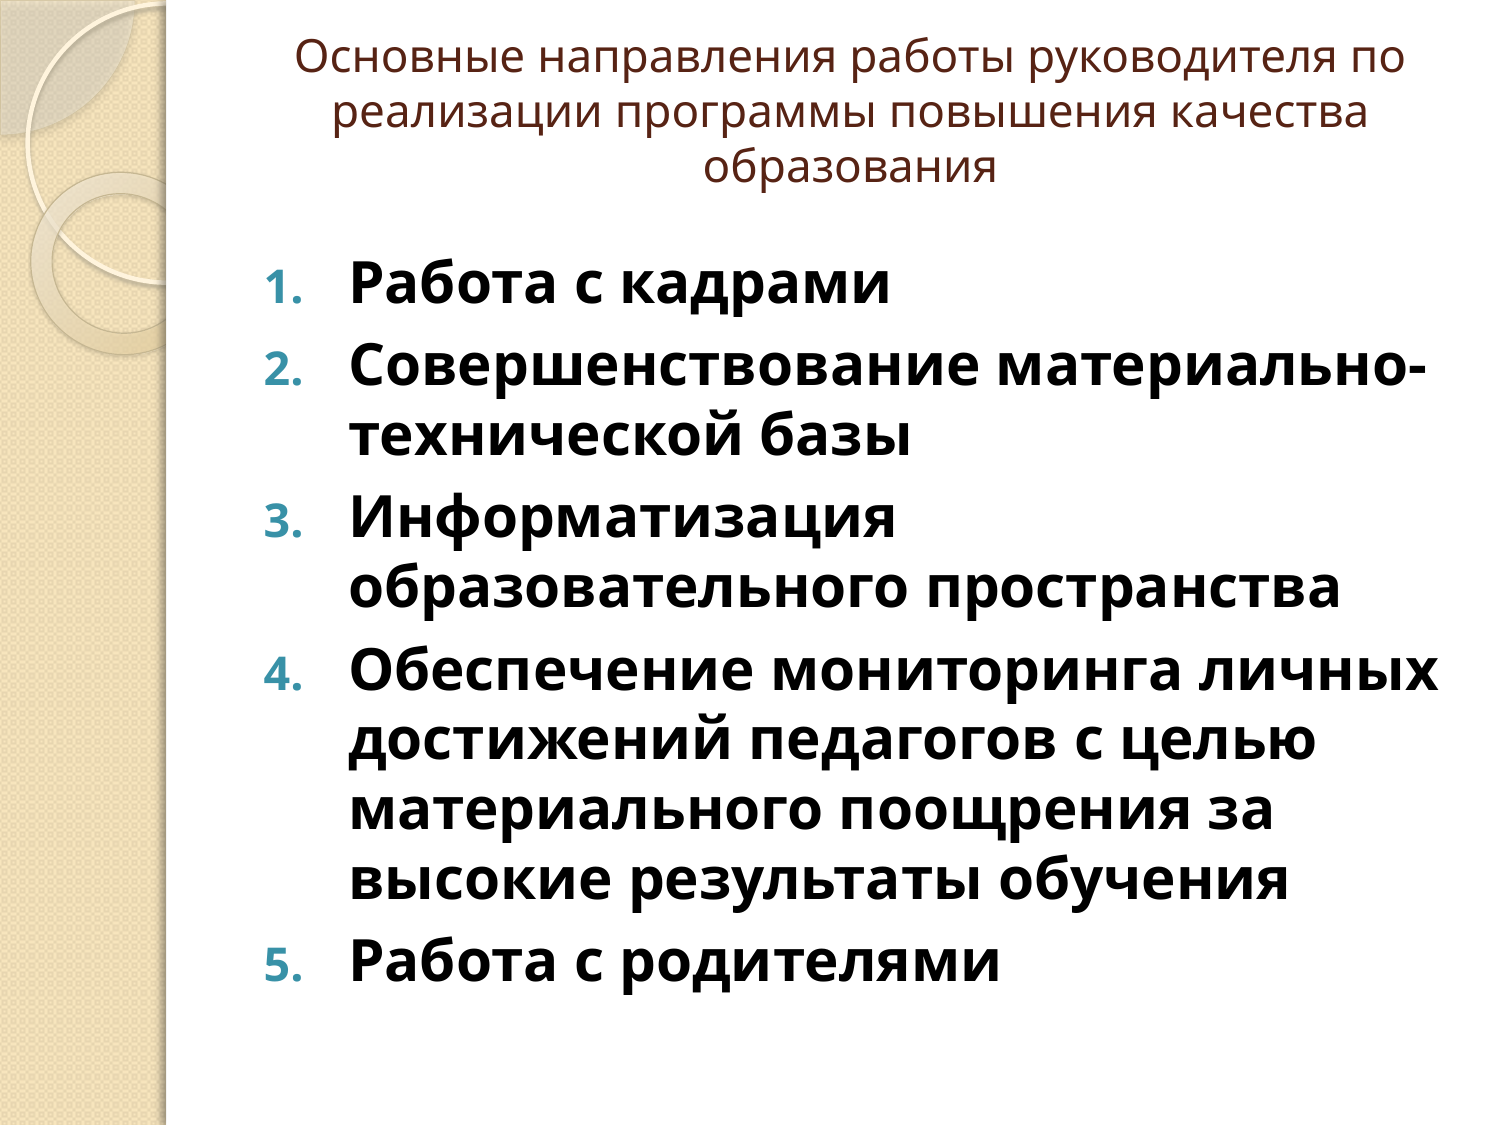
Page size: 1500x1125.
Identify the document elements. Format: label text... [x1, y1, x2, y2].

list Работа с кадрами Совершенствование материально-технической базы Информатизация образовательного пространства Обеспечение мониторинга личных достижений педагогов с целью материального поощрения за высокие результаты обучения Работа с родителями [235, 237, 1466, 1025]
title Основные направления работы руководителя по реализации программы повышения качества образования [235, 45, 1466, 233]
